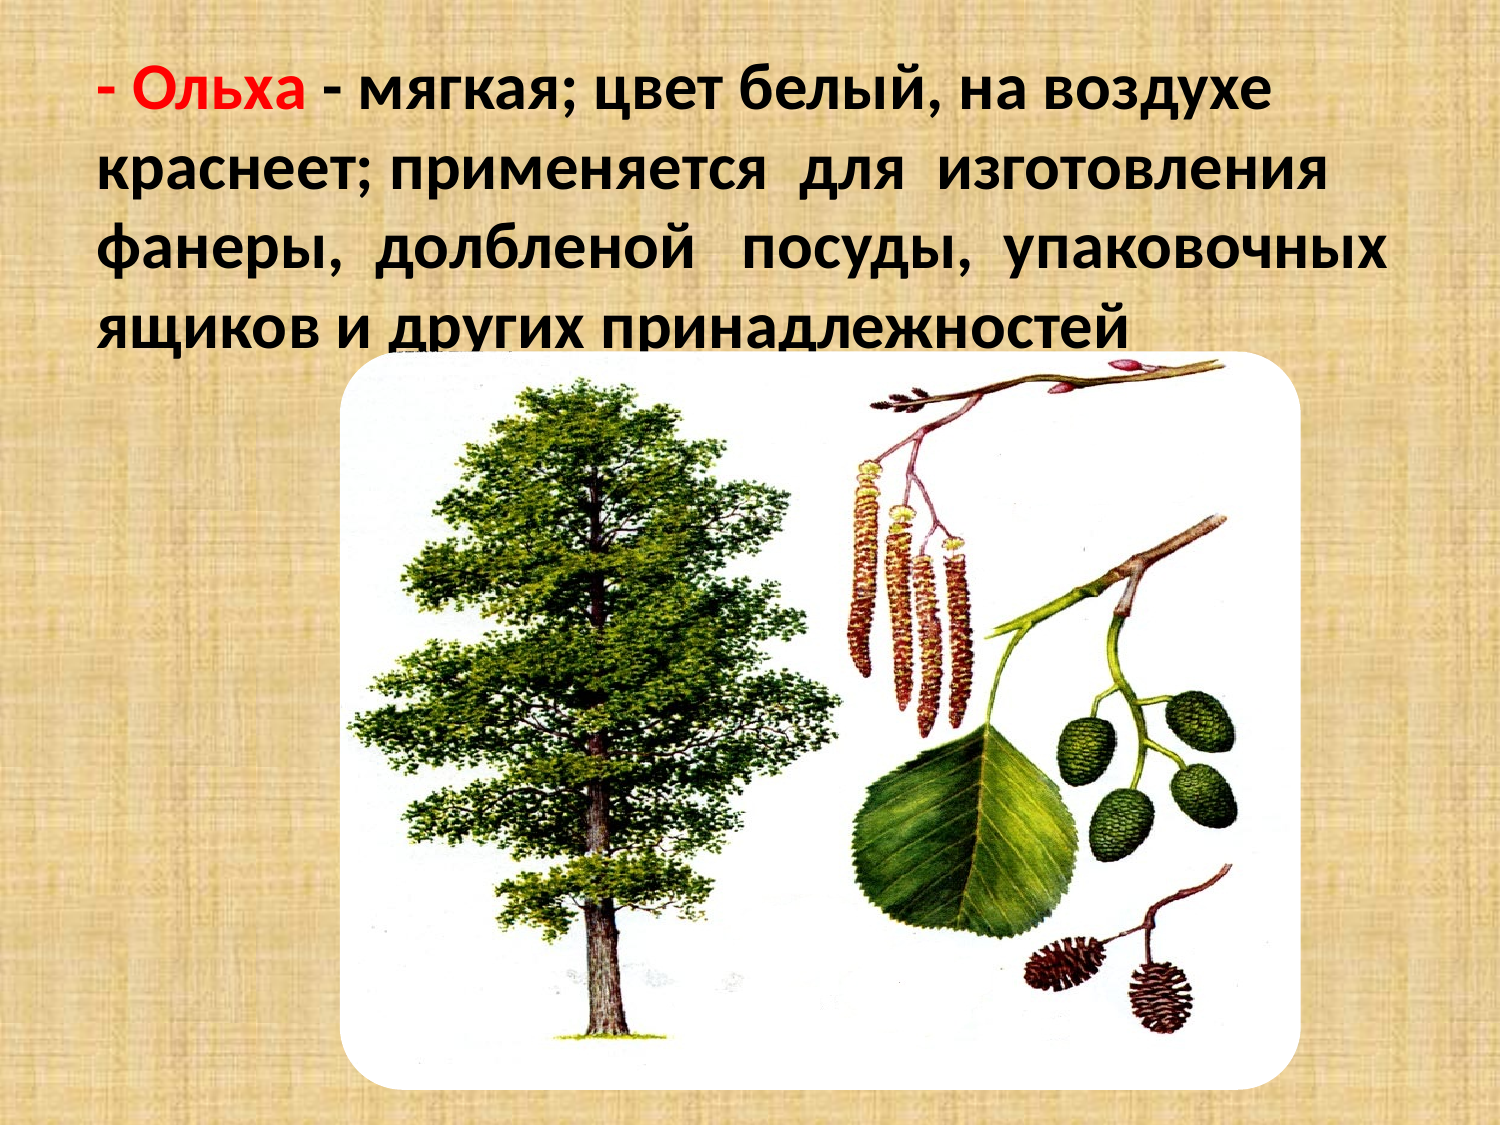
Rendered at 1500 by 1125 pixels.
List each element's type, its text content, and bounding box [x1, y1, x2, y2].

text_box - Ольха - мягкая; цвет белый, на воздухе краснеет; применяет­ся для изготовления фанеры, долбленой посуды, упаковочных ящиков и других принадлежностей [82, 35, 1500, 370]
picture [0, 0, 1500, 1125]
